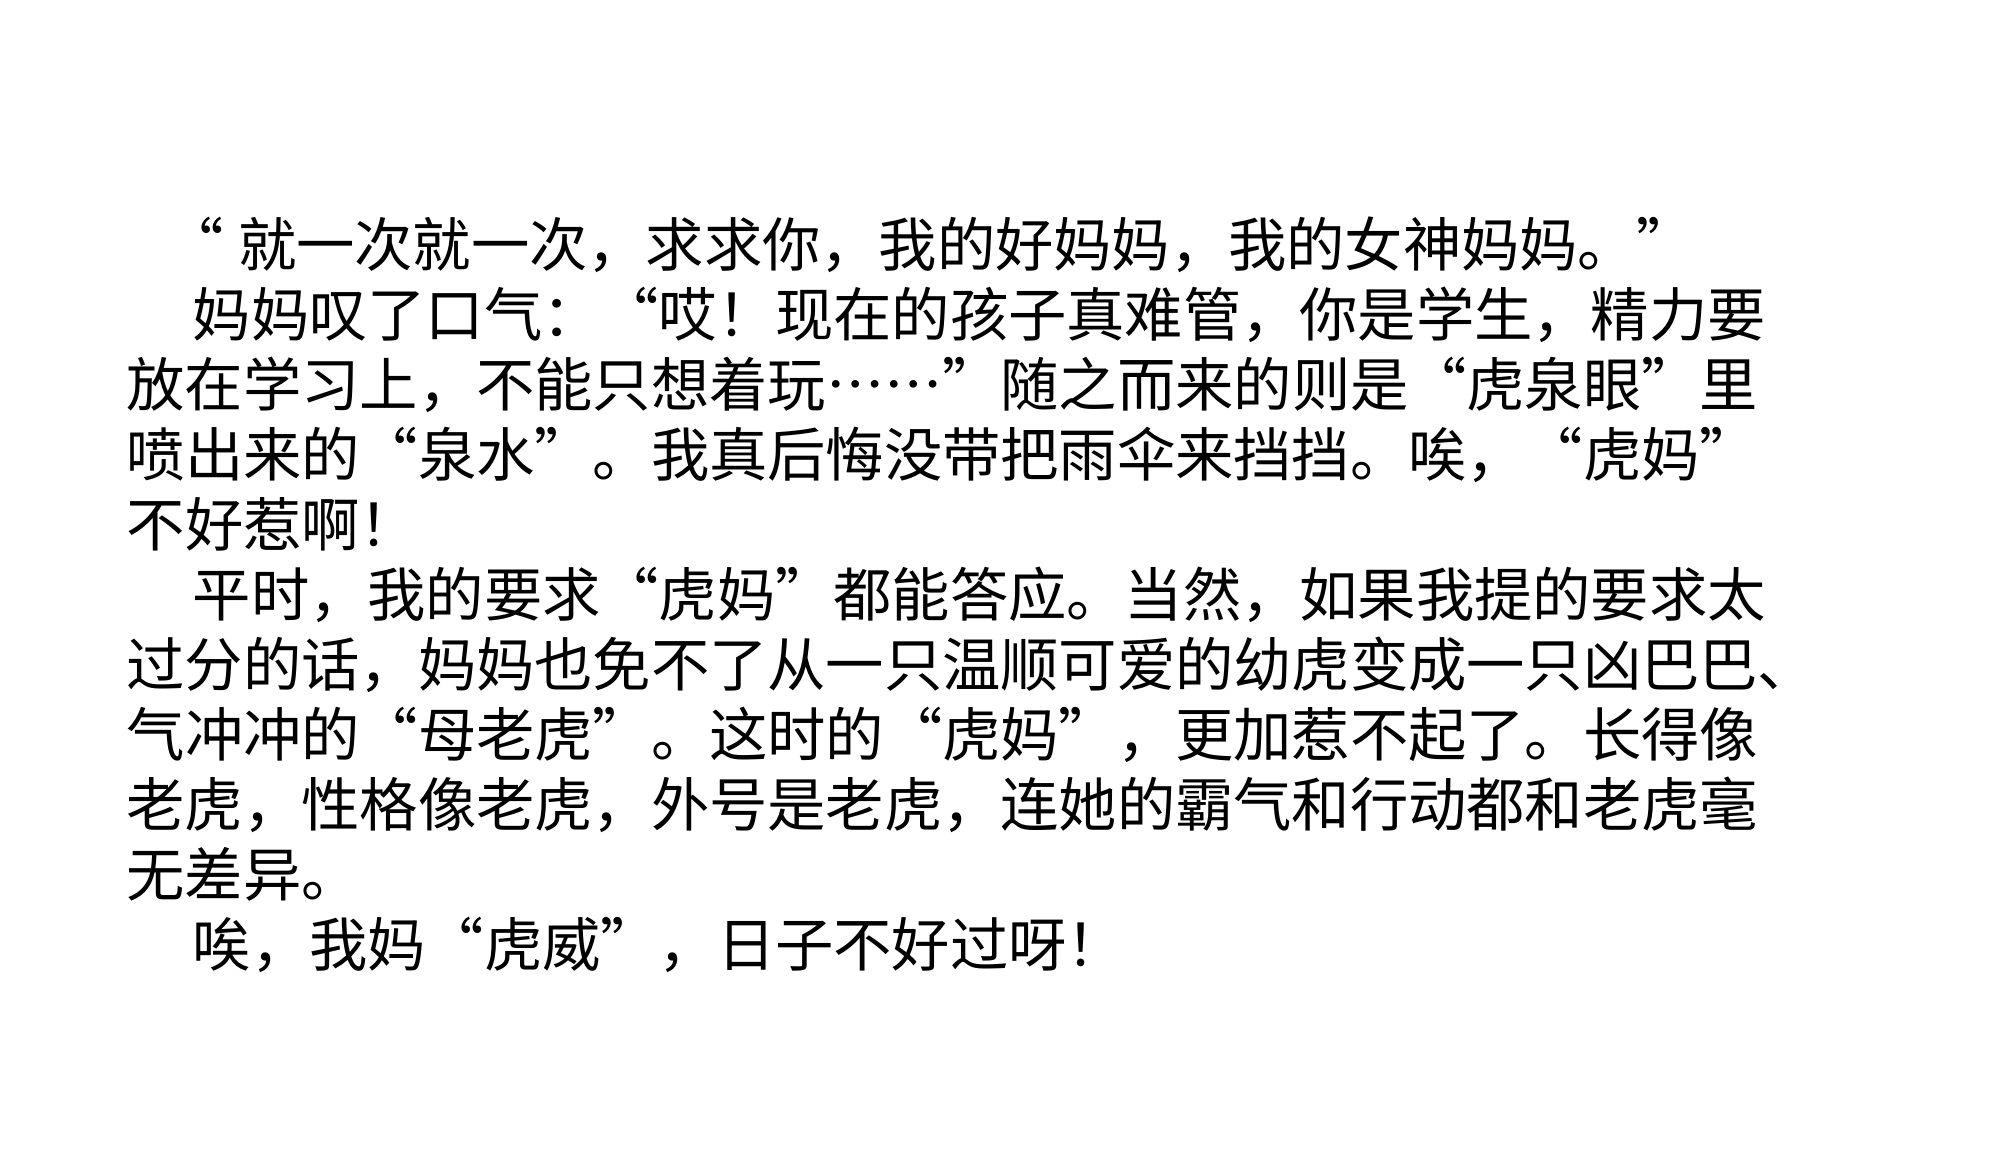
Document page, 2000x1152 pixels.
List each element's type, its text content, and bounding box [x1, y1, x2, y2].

text_box “就一次就一次，求求你，我的好妈妈，我的女神妈妈。” 妈妈叹了口气：“哎！现在的孩子真难管，你是学生，精力要放在学习上，不能只想着玩……”随之而来的则是“虎泉眼”里喷出来的“泉水”。我真后悔没带把雨伞来挡挡。唉，“虎妈”不好惹啊！ 平时，我的要求“虎妈”都能答应。当然，如果我提的要求太过分的话，妈妈也免不了从一只温顺可爱的幼虎变成一只凶巴巴、气冲冲的“母老虎”。这时的“虎妈”，更加惹不起了。长得像老虎，性格像老虎，外号是老虎，连她的霸气和行动都和老虎毫无差异。 唉，我妈“虎威”，日子不好过呀！ [112, 200, 1825, 986]
